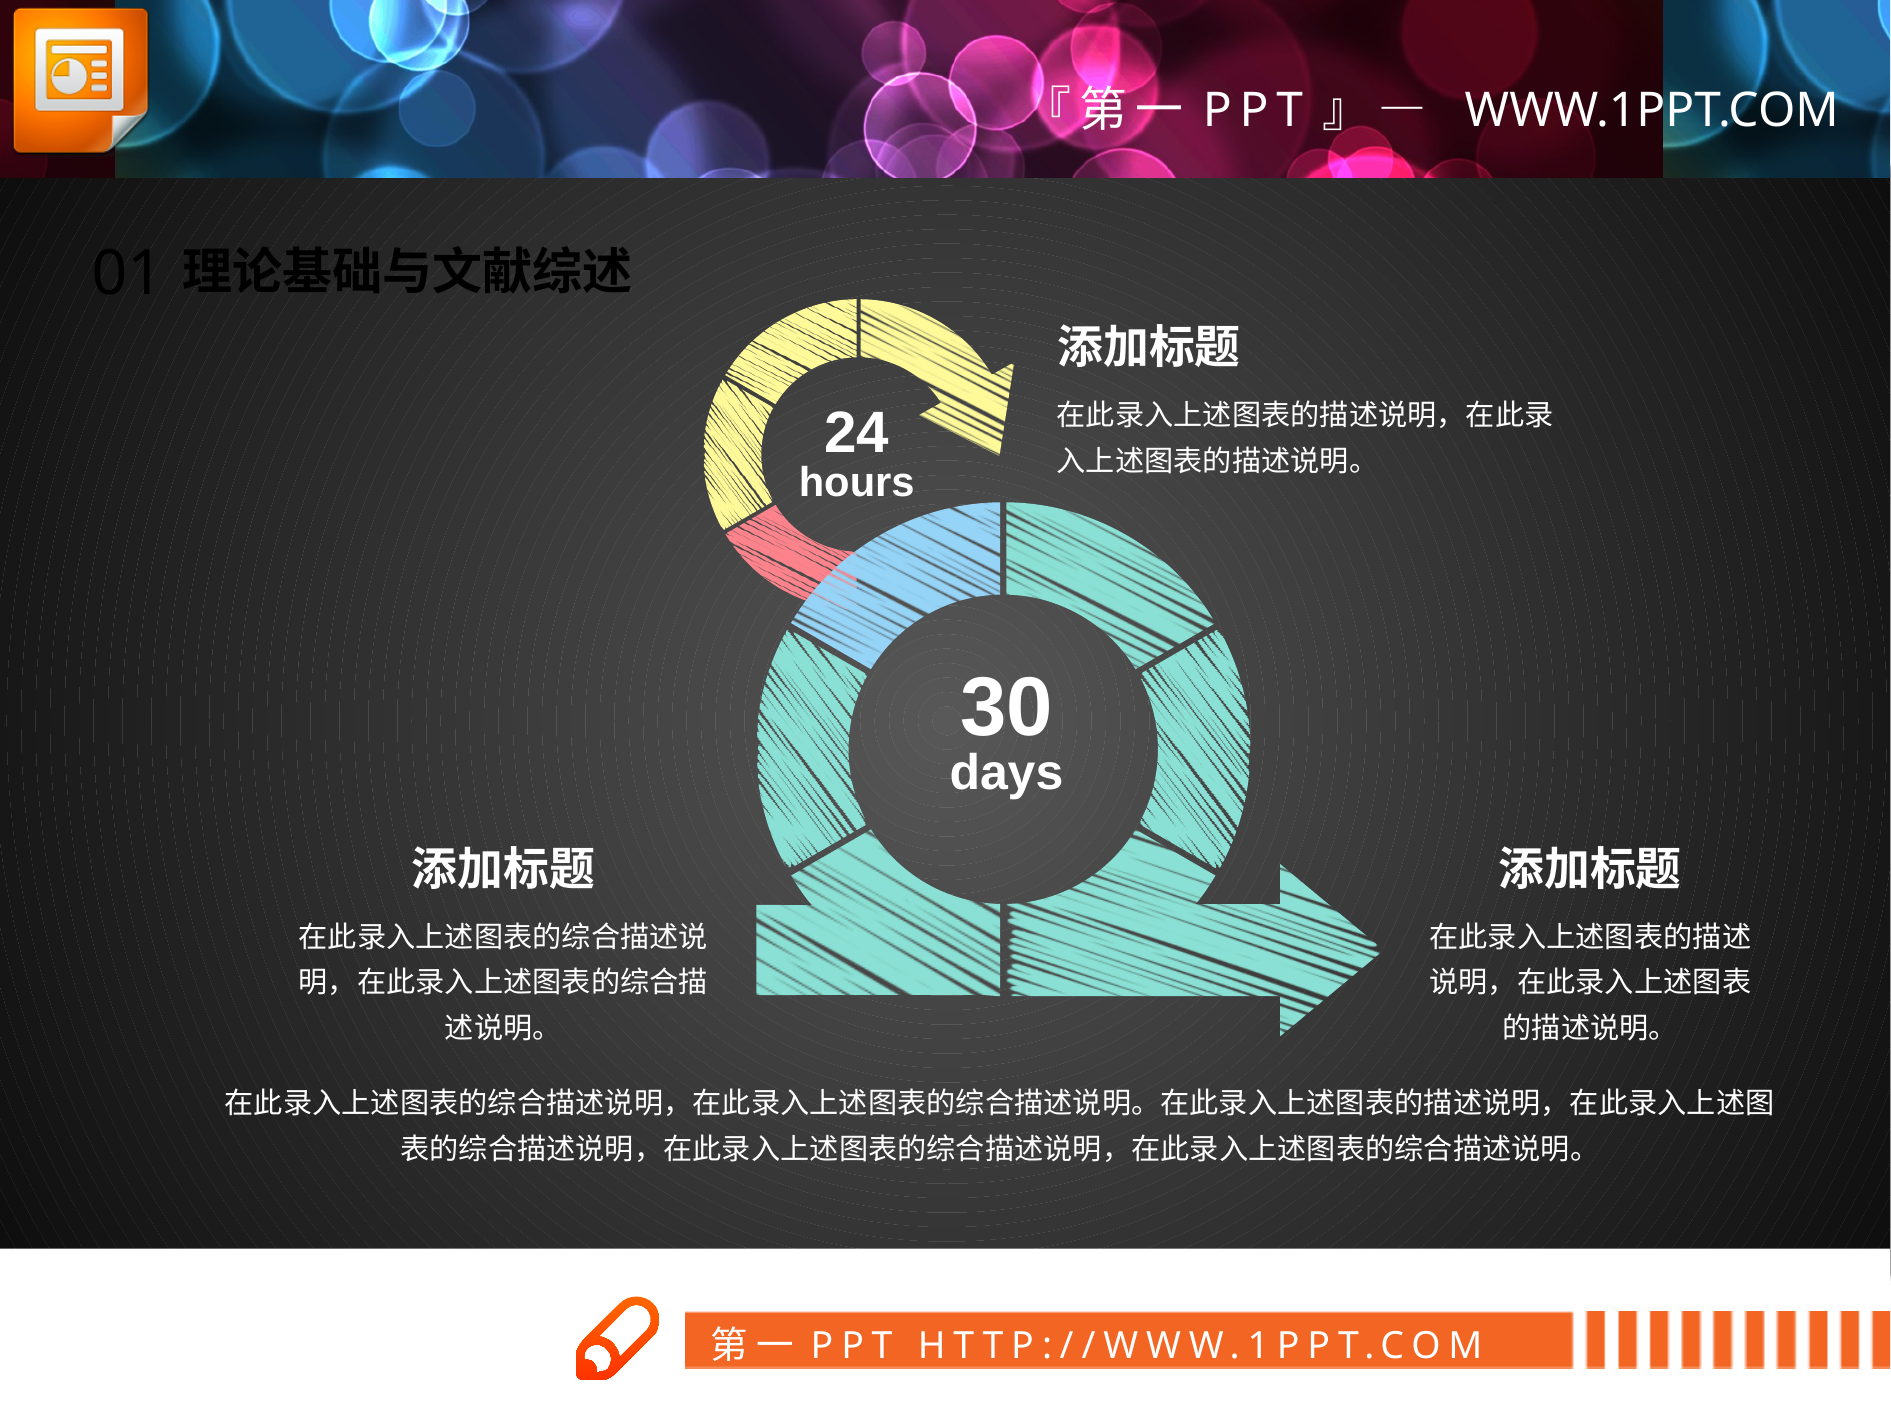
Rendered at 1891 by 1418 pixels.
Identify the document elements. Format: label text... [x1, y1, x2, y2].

text_box [756, 829, 1001, 997]
text_box [790, 502, 1001, 670]
text_box 在此录入上述图表的描述说明，在此录入上述图表的描述说明。 [1400, 900, 1780, 1052]
picture [0, 0, 1891, 178]
text_box [703, 378, 774, 531]
text_box 添加标题 [1483, 832, 1698, 900]
text_box [1006, 502, 1216, 670]
picture [685, 1311, 1891, 1369]
text_box 在此录入上述图表的综合描述说明，在此录入上述图表的综合描述说明。在此录入上述图表的描述说明，在此录入上述图表的综合描述说明，在此录入上述图表的综合描述说明，在此录入上述图表的综合描述说明。 [203, 1066, 1797, 1173]
text_box 01 [75, 224, 180, 315]
text_box [725, 299, 857, 405]
text_box [756, 628, 868, 871]
text_box 在此录入上述图表的描述说明，在此录入上述图表的描述说明。 [1041, 378, 1573, 485]
text_box 添加标题 [1042, 310, 1256, 378]
text_box [1138, 628, 1251, 871]
text_box 在此录入上述图表的综合描述说明，在此录入上述图表的综合描述说明。 [274, 900, 732, 1052]
text_box 30 days [934, 663, 1079, 807]
text_box 添加标题 [396, 832, 610, 900]
text_box [1006, 829, 1384, 1037]
text_box [860, 299, 1015, 457]
text_box 理论基础与文献综述 [180, 232, 649, 307]
text_box 24 hours [783, 400, 930, 512]
text_box [725, 504, 854, 601]
